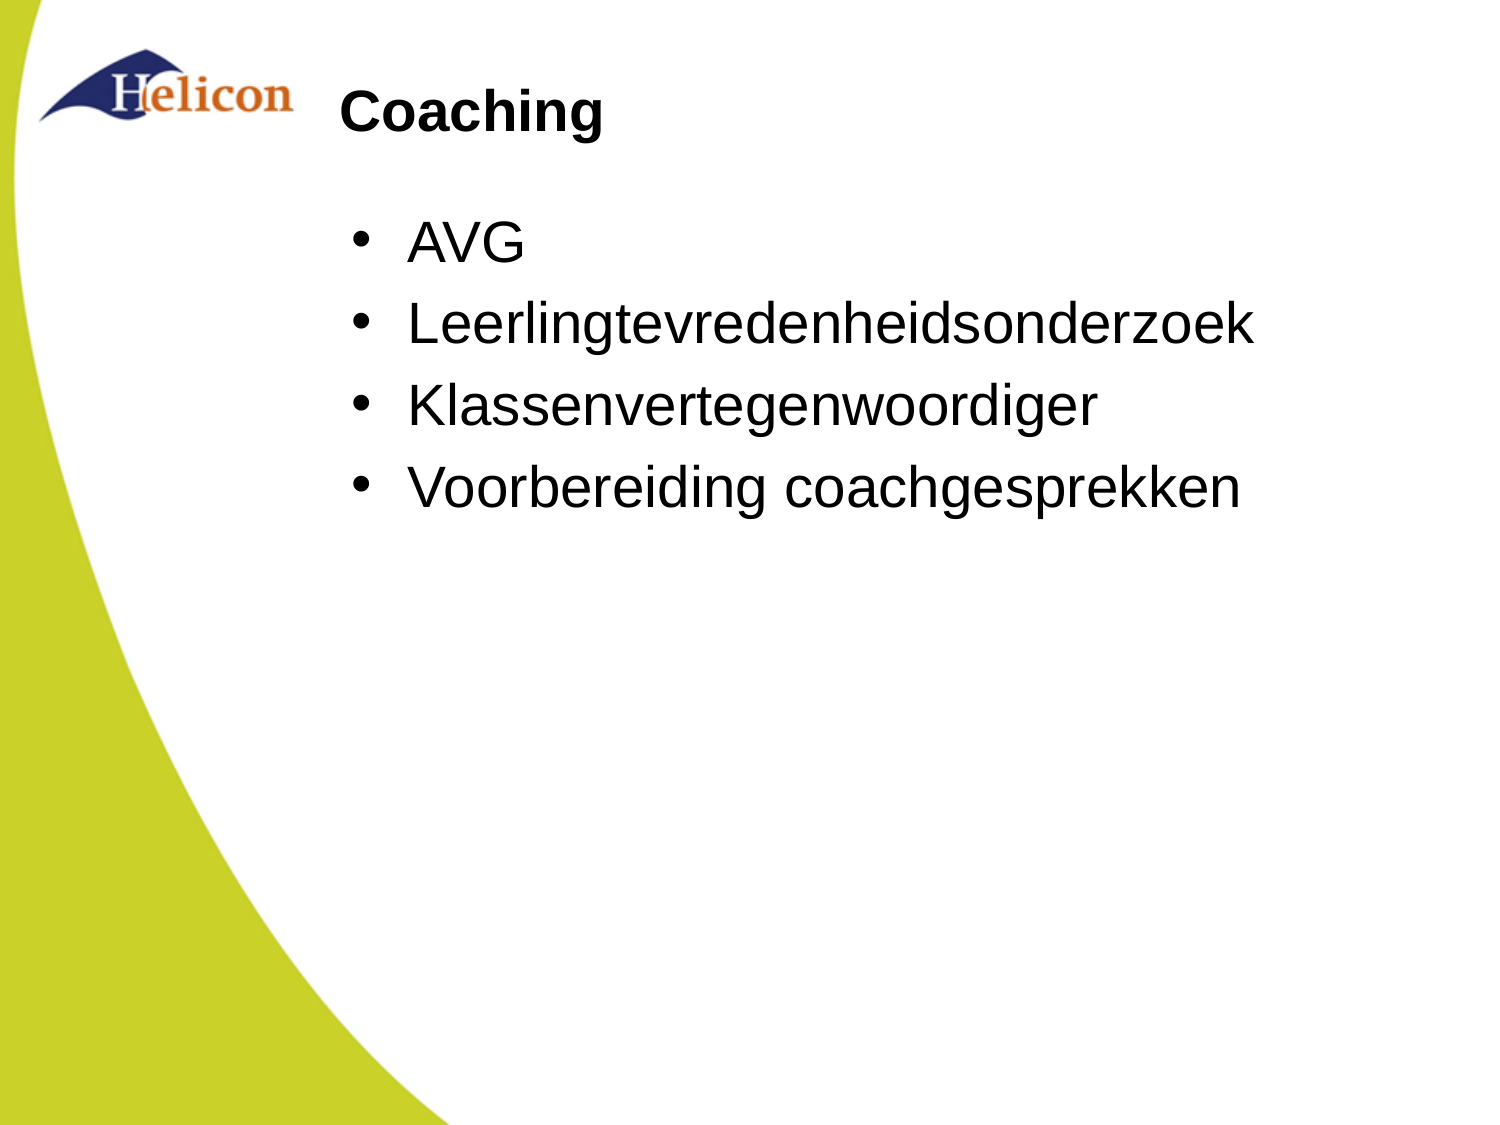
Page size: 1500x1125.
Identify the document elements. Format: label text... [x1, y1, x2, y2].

list AVG Leerlingtevredenheidsonderzoek Klassenvertegenwoordiger Voorbereiding coachgesprekken [336, 196, 1425, 1005]
title Coaching [324, 54, 1415, 161]
picture [0, 0, 1500, 1125]
